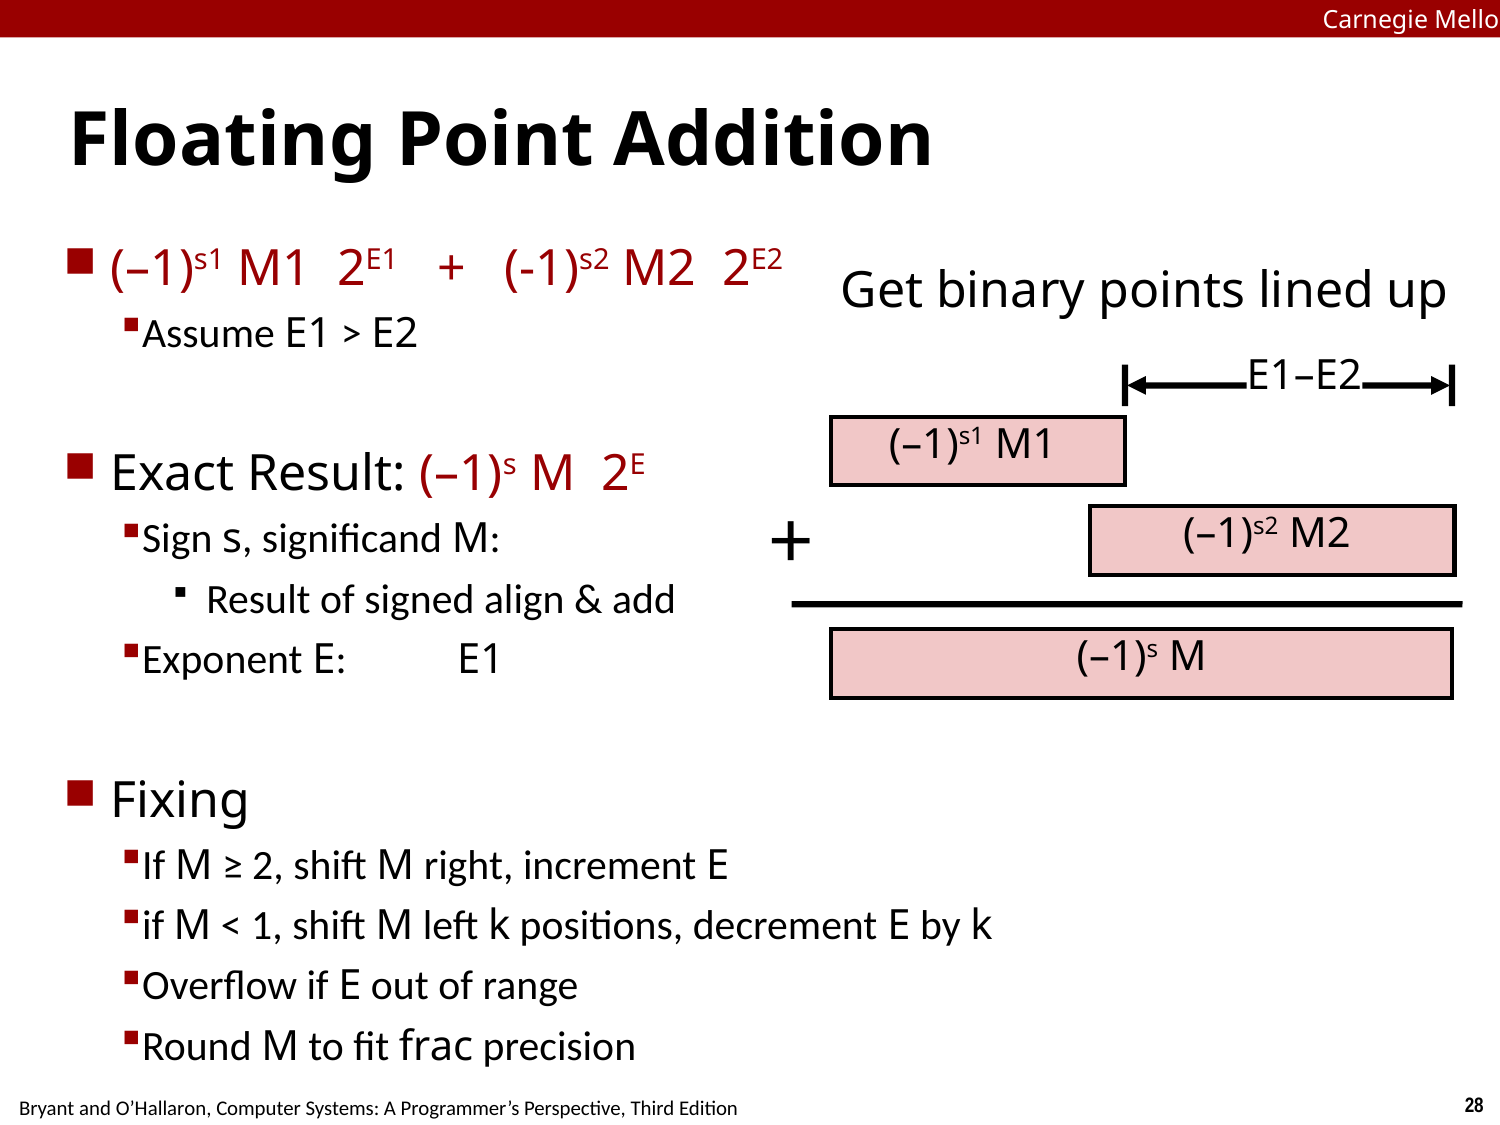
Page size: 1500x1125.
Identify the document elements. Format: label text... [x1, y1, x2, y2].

text_box (–1)s1 M1 [831, 416, 1125, 486]
text_box [1127, 379, 1246, 392]
text_box (–1)s2 M2 [1090, 506, 1455, 575]
text_box Carnegie Mellon [1322, 3, 1500, 33]
text_box [0, 0, 1500, 38]
text_box (–1)s M [831, 629, 1453, 698]
list (–1)s1 M1 2E1 + (-1)s2 M2 2E2 Assume E1 > E2 Exact Result: (–1)s M 2E Sign s, significand M: Result of signed align & add Exponent E: E1 Fixing If M ≥ 2, shift M right, increment E if M < 1, shift M left k positions, decrement E by k Overflow if E out of range Round M to fit frac precision [62, 228, 1438, 1122]
text_box E1–E2 [1246, 347, 1363, 398]
text_box + [770, 483, 813, 584]
text_box [1363, 379, 1450, 392]
title Floating Point Addition [62, 41, 1438, 228]
text_box Get binary points lined up [825, 249, 1464, 325]
